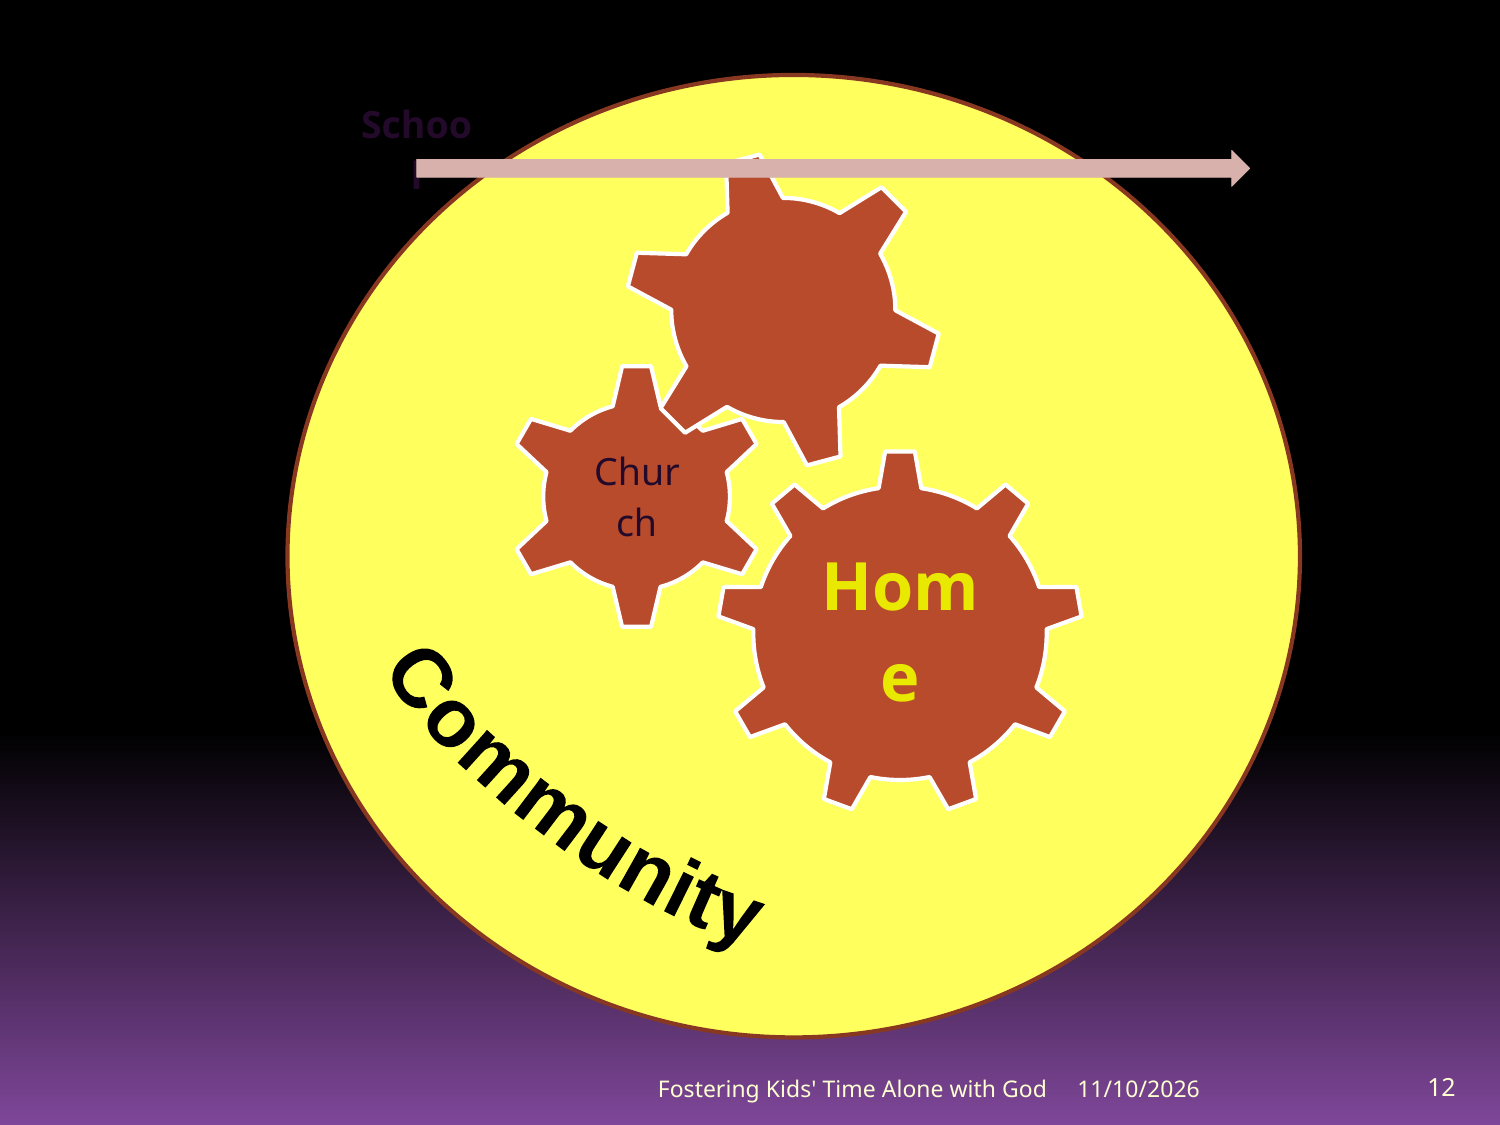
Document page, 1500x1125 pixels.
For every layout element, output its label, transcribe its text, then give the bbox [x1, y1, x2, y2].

text_box [1255, 352, 1303, 760]
slide_number 12 [1412, 1053, 1488, 1114]
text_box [249, 149, 1251, 817]
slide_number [1063, 1053, 1412, 1114]
text_box [540, 72, 1047, 137]
text_box [367, 819, 1221, 1040]
footer Fostering Kids' Time Alone with God [150, 1053, 1063, 1114]
